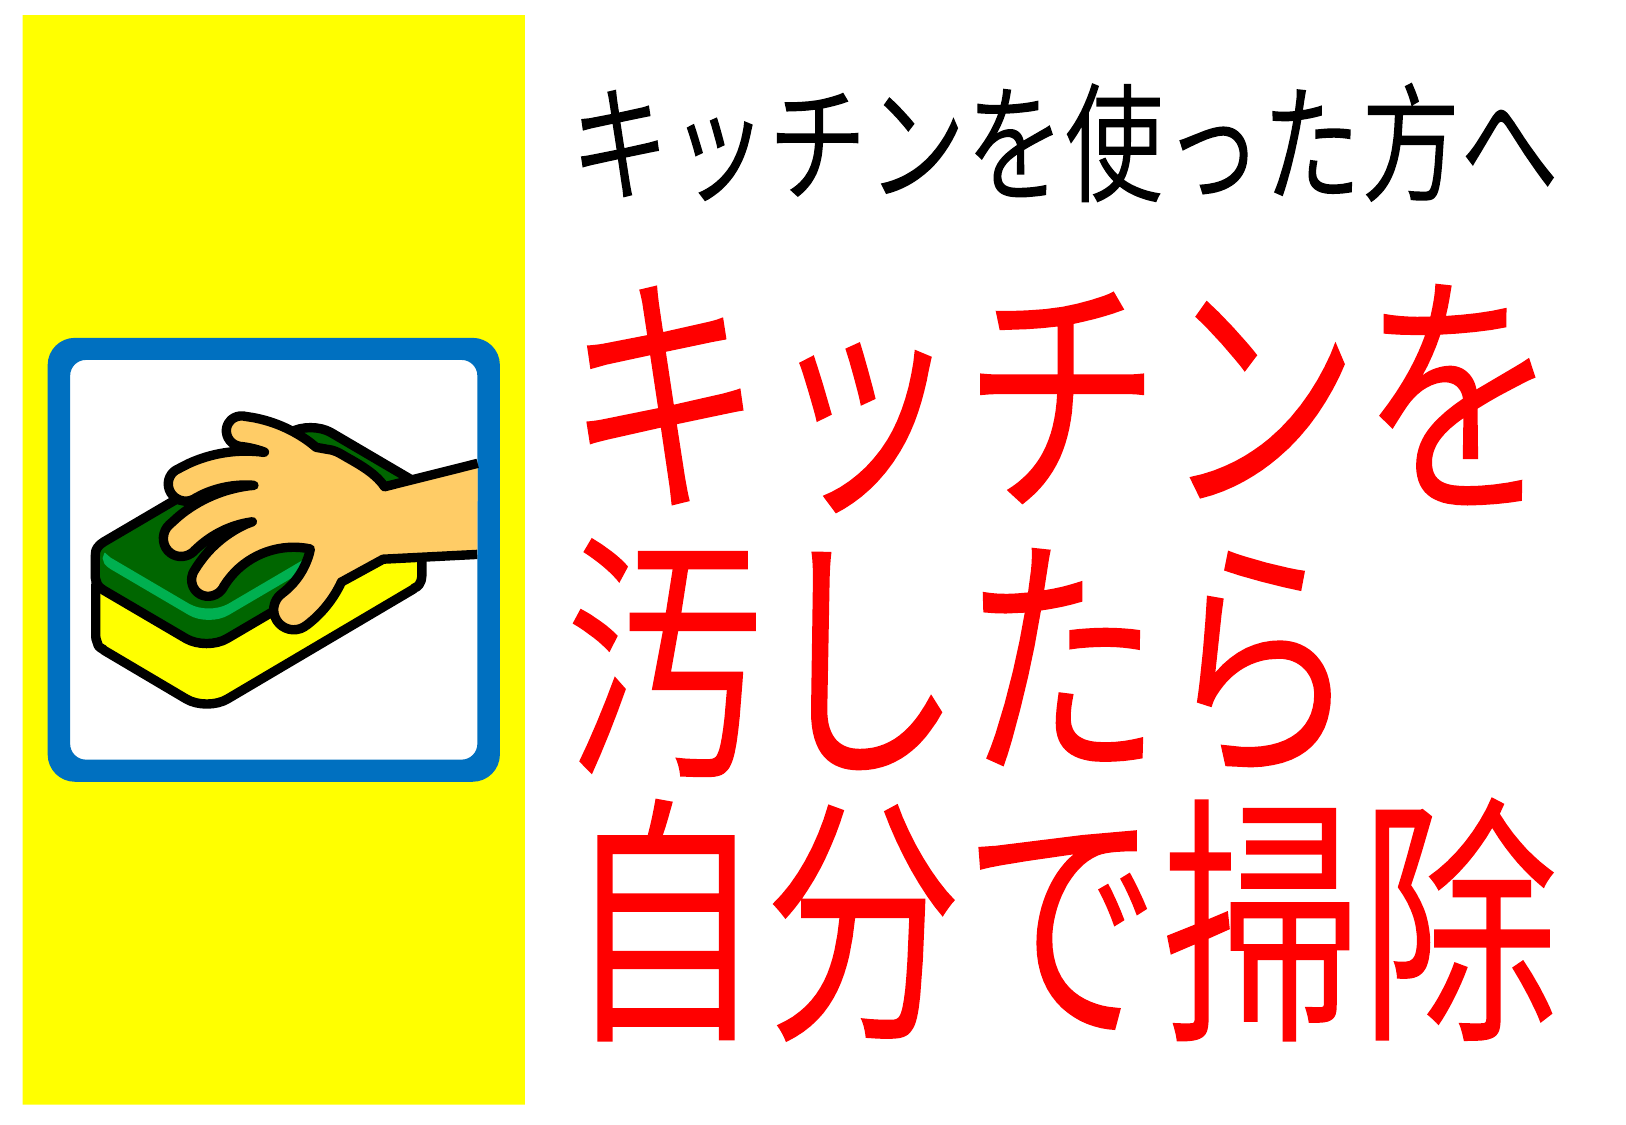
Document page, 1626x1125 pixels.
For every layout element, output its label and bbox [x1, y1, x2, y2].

text_box [21, 13, 527, 1107]
text_box [47, 337, 501, 782]
